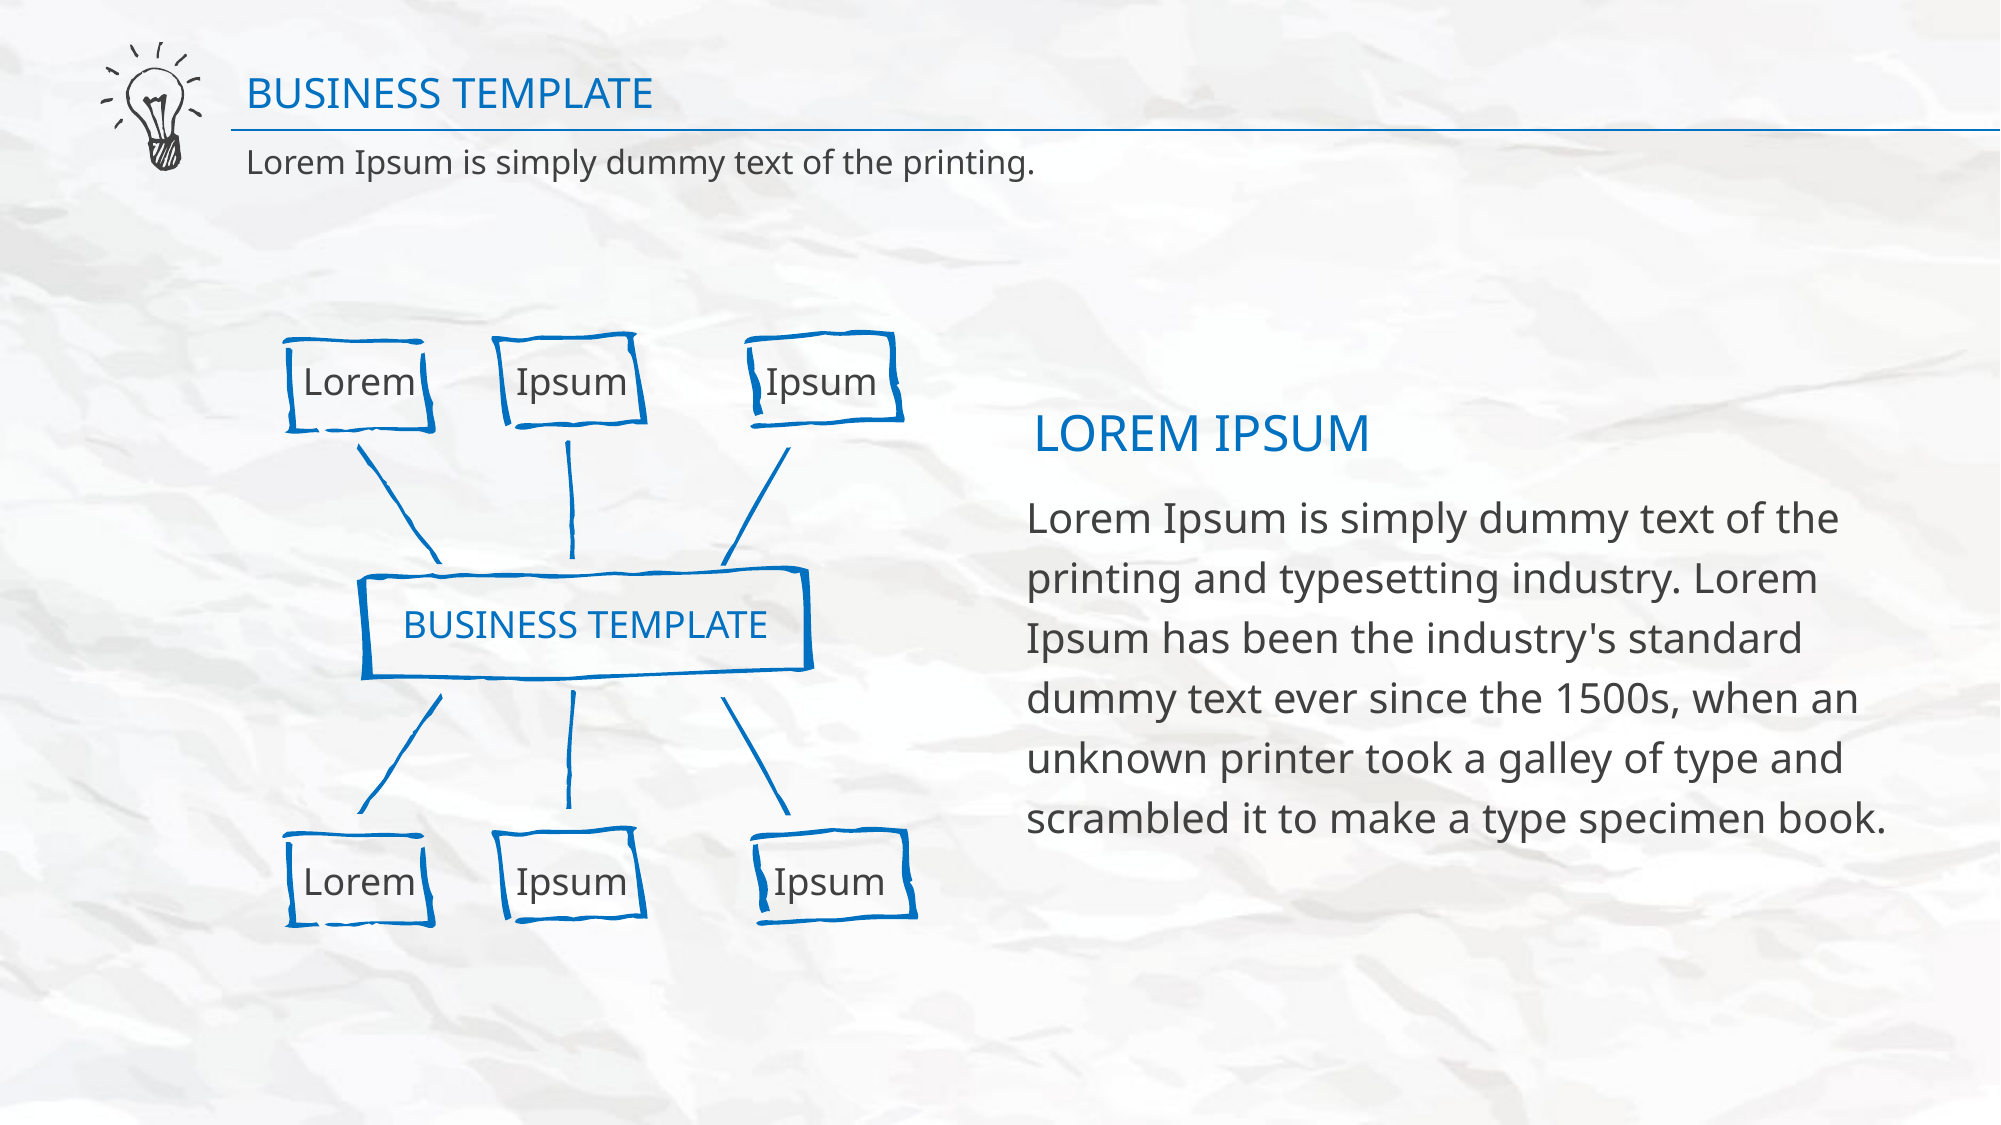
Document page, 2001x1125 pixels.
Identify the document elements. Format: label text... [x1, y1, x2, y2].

text_box Lorem [437, 350, 442, 411]
text_box [565, 440, 576, 560]
text_box [514, 911, 648, 924]
text_box [356, 565, 811, 593]
text_box LOREM IPSUM [1018, 394, 1387, 469]
text_box BUSINESS TEMPLATE [231, 59, 722, 125]
text_box Lorem [437, 850, 442, 911]
text_box [491, 825, 637, 896]
picture [0, 0, 2000, 1125]
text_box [280, 335, 437, 437]
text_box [280, 830, 437, 931]
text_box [749, 825, 920, 928]
text_box BUSINESS TEMPLATE [340, 593, 832, 654]
text_box [566, 690, 577, 809]
text_box [491, 331, 637, 402]
text_box [514, 411, 648, 430]
text_box Lorem Ipsum is simply dummy text of the printing and typesetting industry. Lorem Ipsum has been the industry's standard dummy text ever since the 1500s, when an unknown printer took a galley of type and scrambled it to make a type specimen book. [1011, 474, 1922, 849]
text_box Ipsum [501, 350, 653, 411]
text_box [360, 654, 815, 682]
text_box [502, 411, 512, 427]
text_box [100, 41, 203, 172]
text_box [503, 911, 512, 921]
text_box [720, 696, 791, 816]
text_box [744, 328, 907, 431]
text_box [356, 693, 443, 814]
text_box Lorem Ipsum is simply dummy text of the printing. [231, 133, 1113, 189]
text_box [356, 443, 443, 565]
text_box Ipsum [501, 850, 653, 911]
text_box [720, 447, 792, 566]
